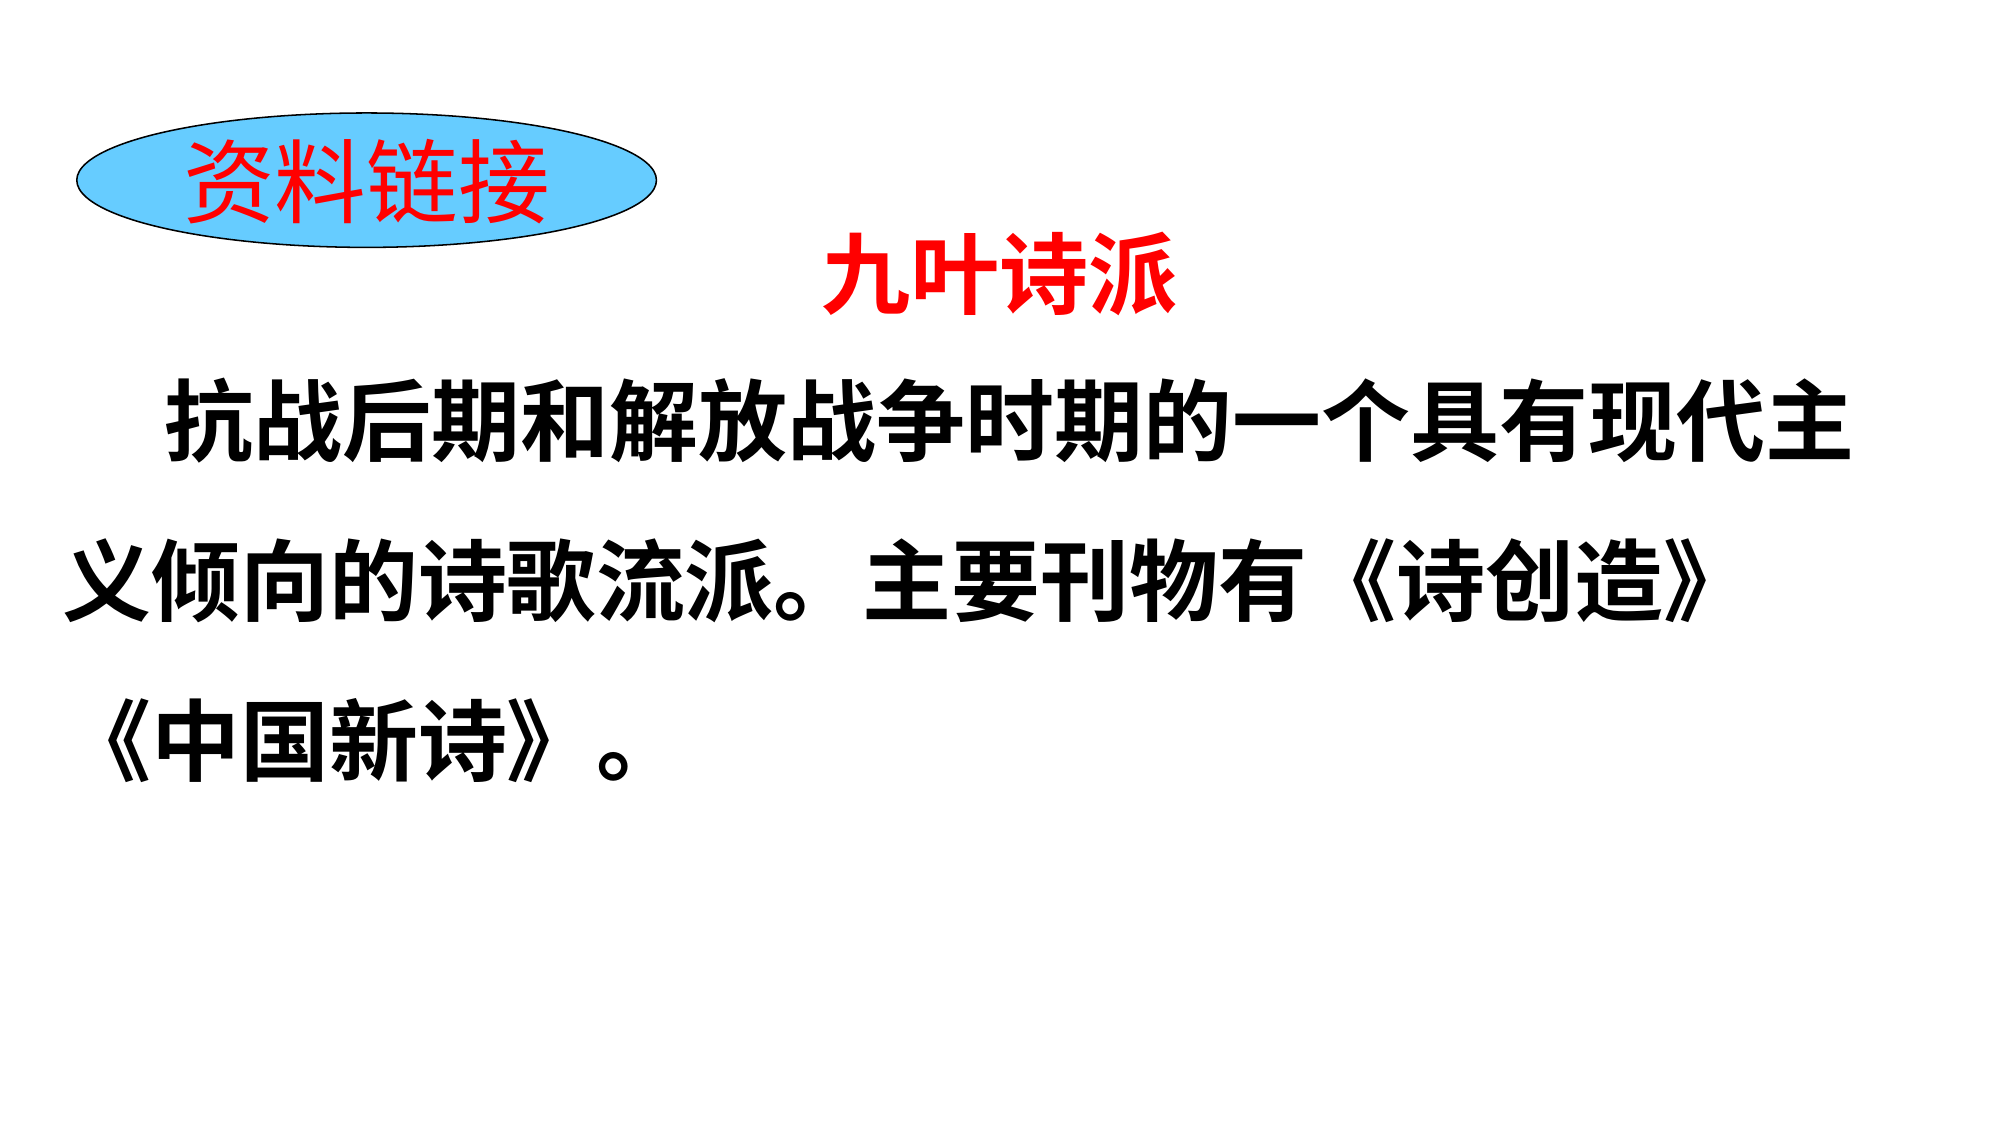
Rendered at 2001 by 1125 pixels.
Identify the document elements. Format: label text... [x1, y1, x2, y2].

text_box 抗战后期和解放战争时期的一个具有现代主义倾向的诗歌流派。主要刊物有《诗创造》《中国新诗》。 [47, 304, 1880, 800]
text_box 资料链接 [76, 112, 657, 248]
text_box 九叶诗派 [807, 211, 1193, 333]
